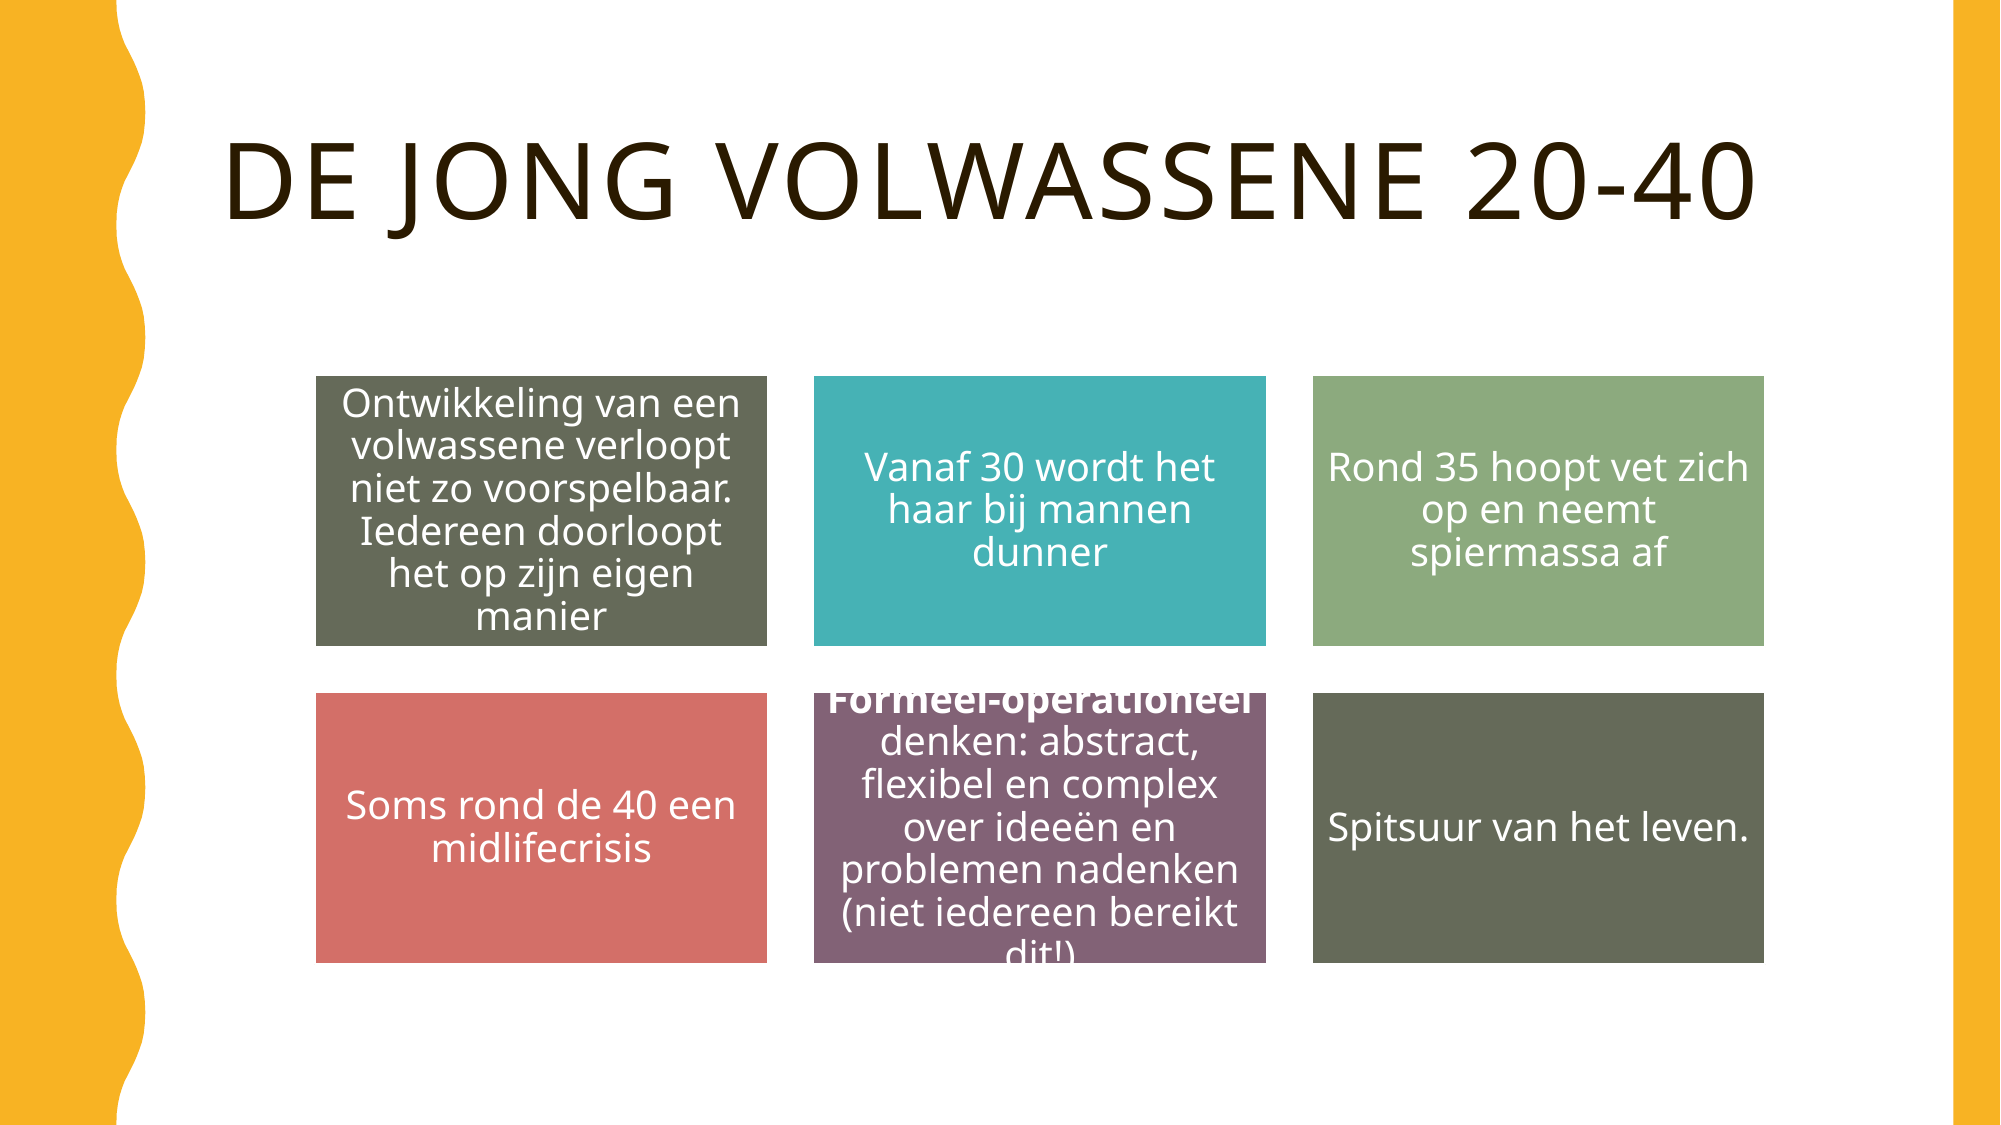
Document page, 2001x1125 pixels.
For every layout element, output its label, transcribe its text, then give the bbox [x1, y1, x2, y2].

title De jong volwassene 20-40 [205, 62, 1875, 308]
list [205, 374, 1875, 965]
text_box [0, 0, 146, 1125]
text_box [1952, 0, 2000, 1125]
text_box [117, 0, 1952, 1125]
